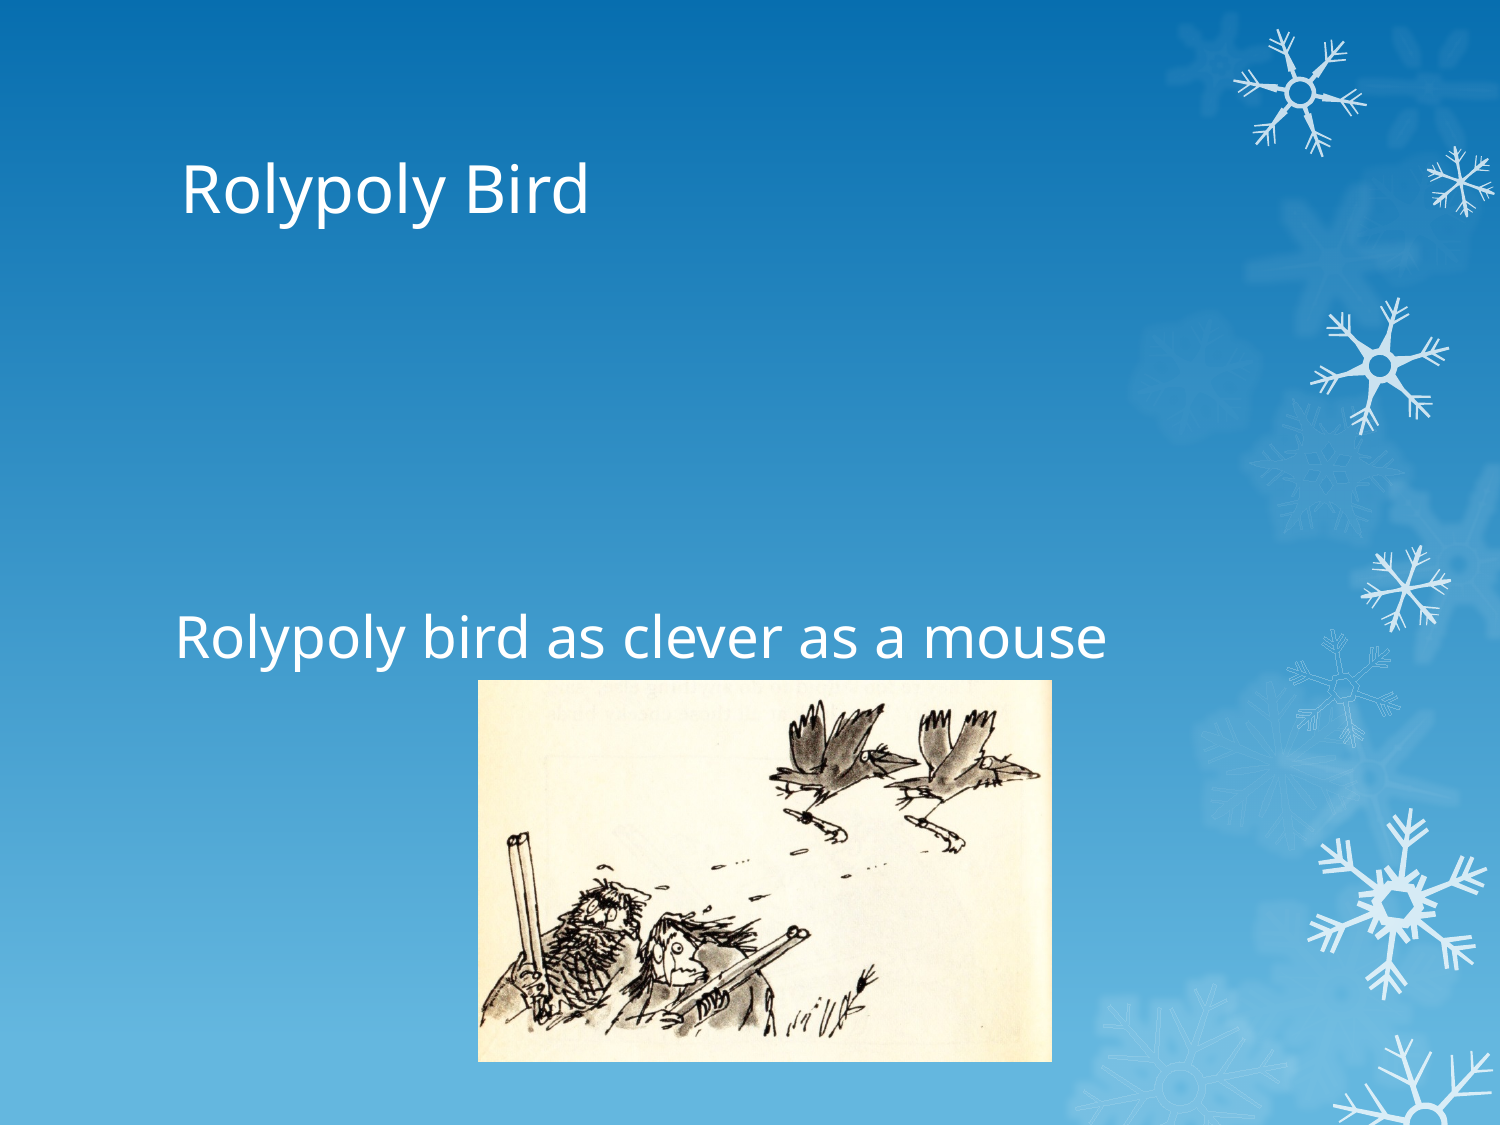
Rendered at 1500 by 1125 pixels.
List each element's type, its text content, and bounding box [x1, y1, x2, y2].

title Rolypoly Bird [165, 110, 1335, 263]
list Rolypoly bird as clever as a mouse [159, 302, 1329, 968]
picture [477, 679, 1052, 1063]
